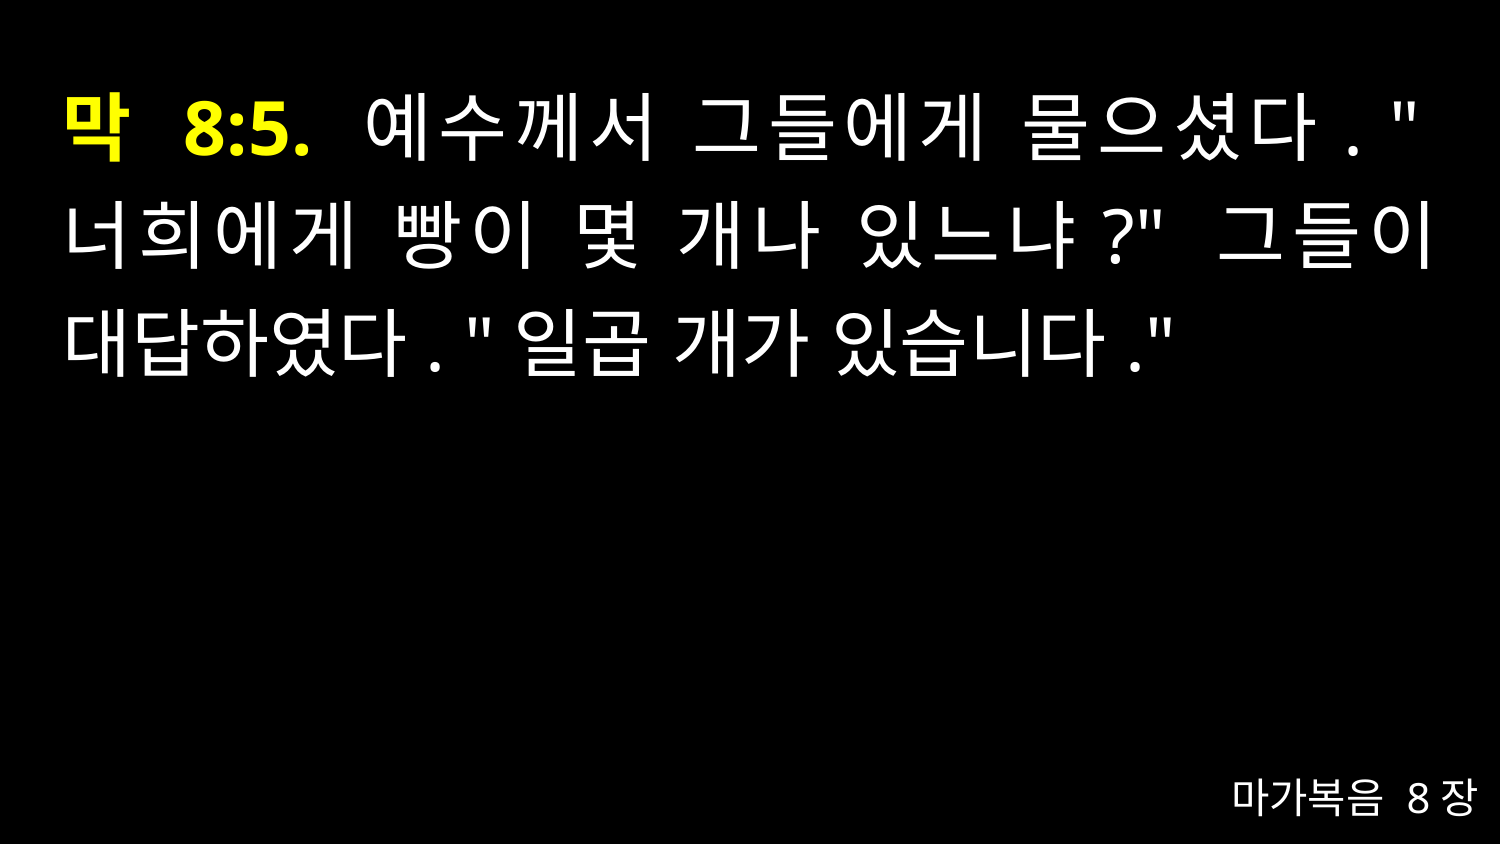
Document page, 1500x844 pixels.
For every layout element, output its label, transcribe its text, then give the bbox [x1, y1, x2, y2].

subtitle 마가복음 8장 [916, 770, 1500, 844]
title 막 8:5. 예수께서 그들에게 물으셨다. "너희에게 빵이 몇 개나 있느냐?" 그들이 대답하였다. "일곱 개가 있습니다." [0, 0, 1500, 844]
